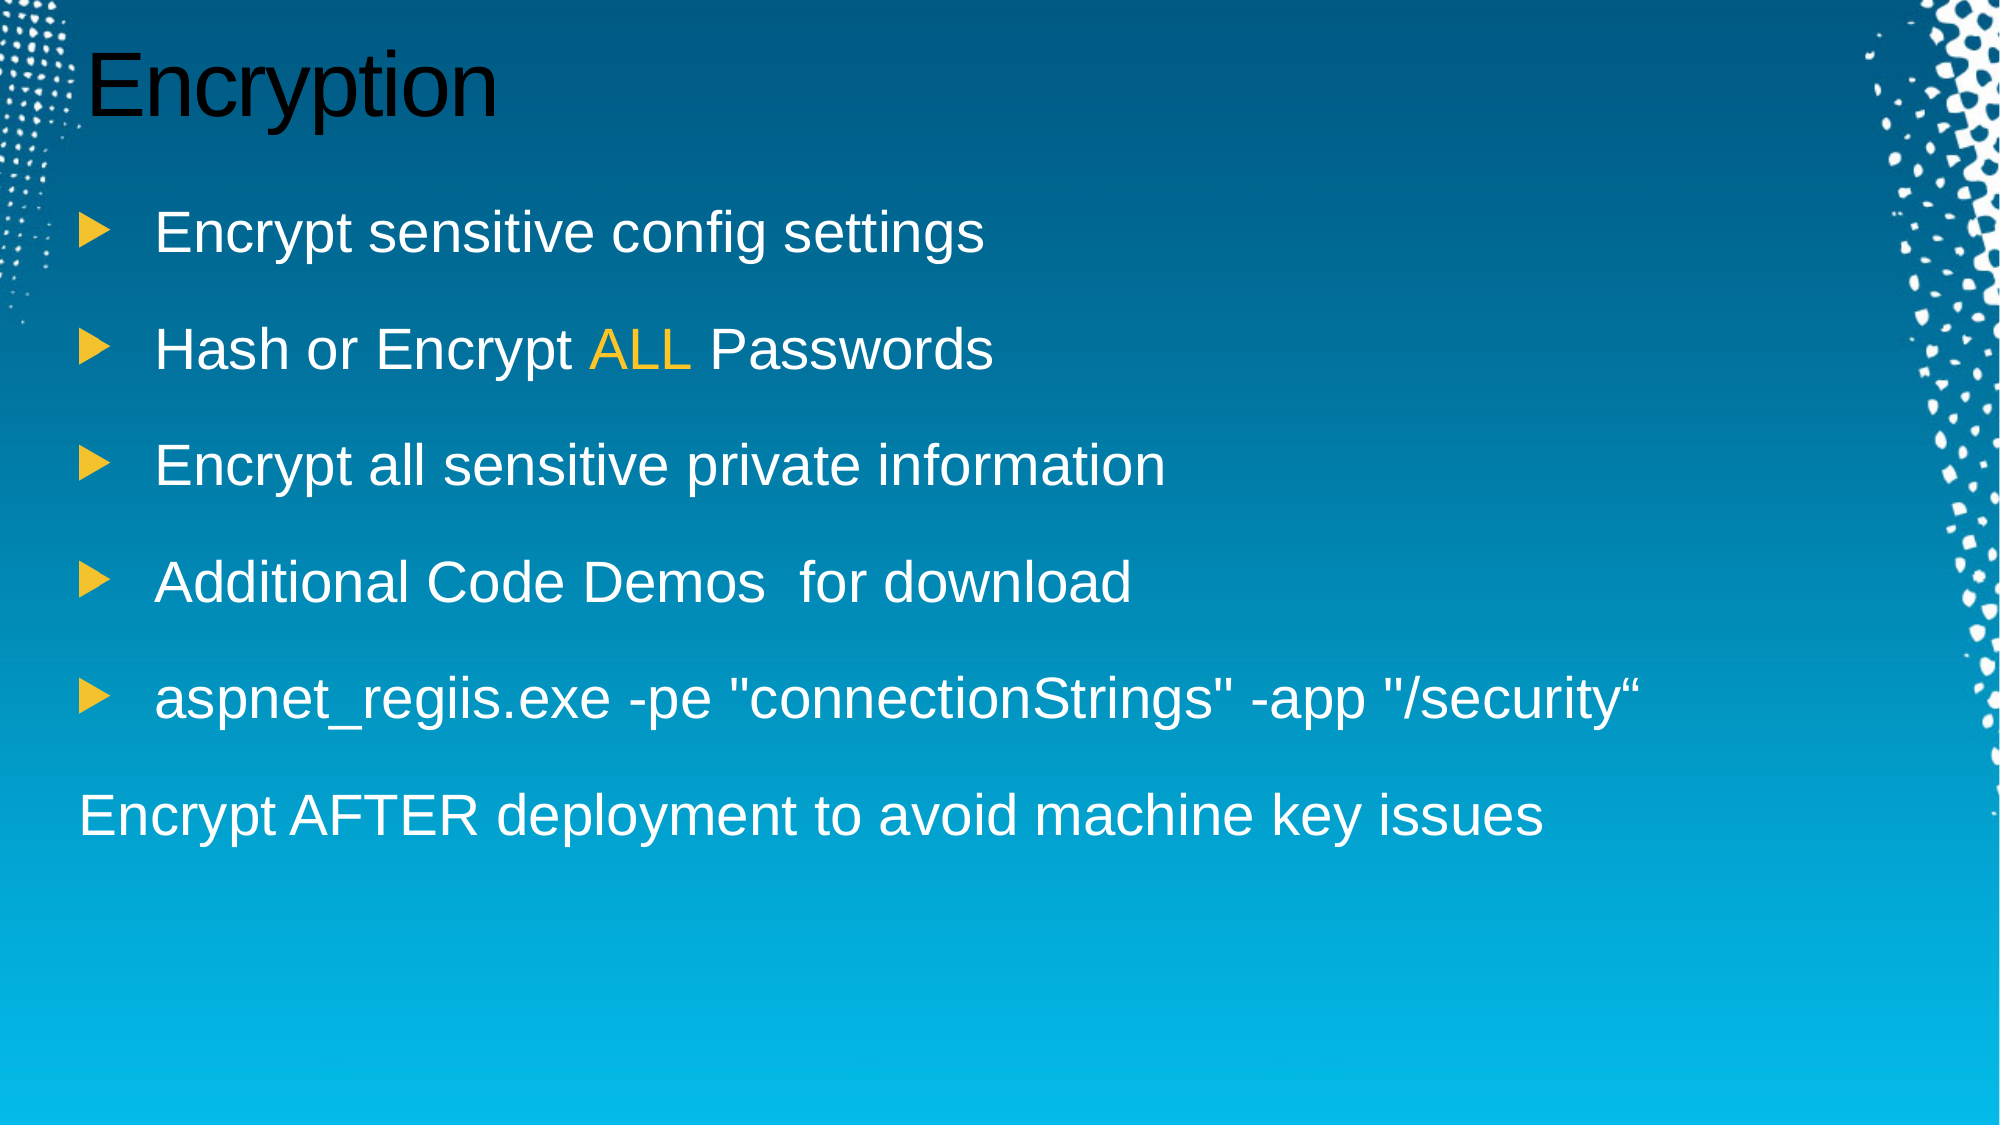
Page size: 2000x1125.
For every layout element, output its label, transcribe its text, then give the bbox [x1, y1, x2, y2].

picture [28, 42, 36, 53]
picture [1942, 465, 1958, 483]
picture [38, 74, 47, 80]
title Encryption [85, 37, 1914, 138]
picture [1994, 382, 2000, 391]
picture [1981, 604, 2000, 620]
picture [1911, 223, 1918, 230]
picture [1963, 278, 1976, 291]
text_box Encrypt sensitive config settings Hash or Encrypt ALL Passwords Encrypt all sensitive private information Additional Code Demos for download aspnet_regiis.exe -pe "connectionStrings" -app "/security“ Encrypt AFTER deployment to avoid machine key issues [79, 159, 1908, 943]
picture [1950, 359, 1960, 366]
picture [1925, 87, 1941, 99]
picture [0, 24, 9, 33]
picture [9, 84, 15, 91]
picture [1922, 200, 1934, 207]
picture [1960, 392, 1970, 403]
picture [1980, 460, 1987, 469]
picture [1938, 122, 1950, 133]
picture [80, 446, 108, 479]
picture [1988, 691, 2000, 709]
picture [1978, 517, 1987, 527]
picture [1942, 269, 1953, 276]
picture [42, 31, 53, 39]
picture [41, 59, 48, 67]
picture [1990, 492, 2000, 505]
picture [1973, 368, 1982, 380]
picture [80, 562, 108, 596]
picture [17, 129, 23, 136]
picture [1935, 431, 1946, 449]
picture [1921, 0, 1934, 8]
picture [80, 329, 108, 363]
picture [16, 22, 23, 34]
picture [1974, 683, 1985, 694]
picture [1935, 177, 1945, 189]
picture [1935, 0, 2000, 306]
picture [1914, 164, 1923, 177]
picture [30, 14, 40, 23]
picture [3, 10, 11, 18]
picture [6, 97, 12, 105]
picture [10, 69, 17, 78]
picture [29, 27, 38, 38]
picture [0, 155, 5, 163]
picture [1955, 557, 1965, 573]
picture [1929, 27, 1945, 45]
picture [1992, 438, 2000, 448]
picture [18, 0, 29, 6]
picture [43, 42, 49, 53]
picture [1915, 109, 1924, 119]
picture [1982, 714, 1993, 729]
picture [56, 47, 64, 55]
picture [26, 57, 34, 68]
picture [1968, 481, 1978, 492]
picture [1970, 426, 1980, 436]
picture [58, 32, 66, 41]
picture [55, 62, 62, 69]
picture [1948, 413, 1958, 424]
picture [1935, 379, 1948, 391]
picture [1919, 367, 1930, 378]
picture [1957, 187, 1971, 200]
picture [0, 40, 9, 45]
picture [1993, 321, 2000, 339]
picture [1991, 747, 2000, 765]
picture [16, 143, 21, 151]
picture [1972, 570, 1986, 583]
picture [1991, 637, 2000, 652]
picture [1925, 141, 1935, 155]
picture [1946, 155, 1961, 167]
picture [54, 76, 60, 83]
picture [80, 679, 108, 712]
picture [1920, 257, 1932, 264]
picture [1983, 404, 1992, 414]
picture [45, 16, 55, 24]
picture [1932, 235, 1943, 241]
picture [1958, 445, 1968, 460]
picture [33, 116, 40, 124]
picture [1969, 625, 1985, 642]
picture [1930, 291, 1941, 297]
picture [80, 213, 108, 246]
picture [18, 13, 26, 19]
picture [1928, 399, 1939, 415]
picture [1914, 308, 1929, 326]
picture [1889, 152, 1901, 159]
picture [1909, 274, 1920, 291]
picture [1941, 324, 1952, 332]
picture [1946, 525, 1956, 533]
picture [47, 0, 57, 10]
picture [1926, 344, 1939, 358]
picture [11, 55, 21, 64]
picture [33, 0, 42, 10]
picture [1953, 301, 1962, 312]
picture [1945, 213, 1955, 220]
picture [1963, 535, 1977, 550]
picture [1984, 349, 1992, 357]
picture [1955, 246, 1965, 256]
picture [1972, 312, 1985, 322]
picture [31, 131, 37, 138]
picture [33, 88, 42, 97]
picture [1988, 547, 2000, 561]
picture [1963, 589, 1976, 607]
picture [1995, 582, 2000, 595]
picture [1952, 502, 1967, 516]
picture [24, 72, 32, 79]
picture [34, 101, 43, 111]
picture [1963, 335, 1972, 344]
picture [1979, 657, 1995, 676]
picture [13, 41, 25, 49]
